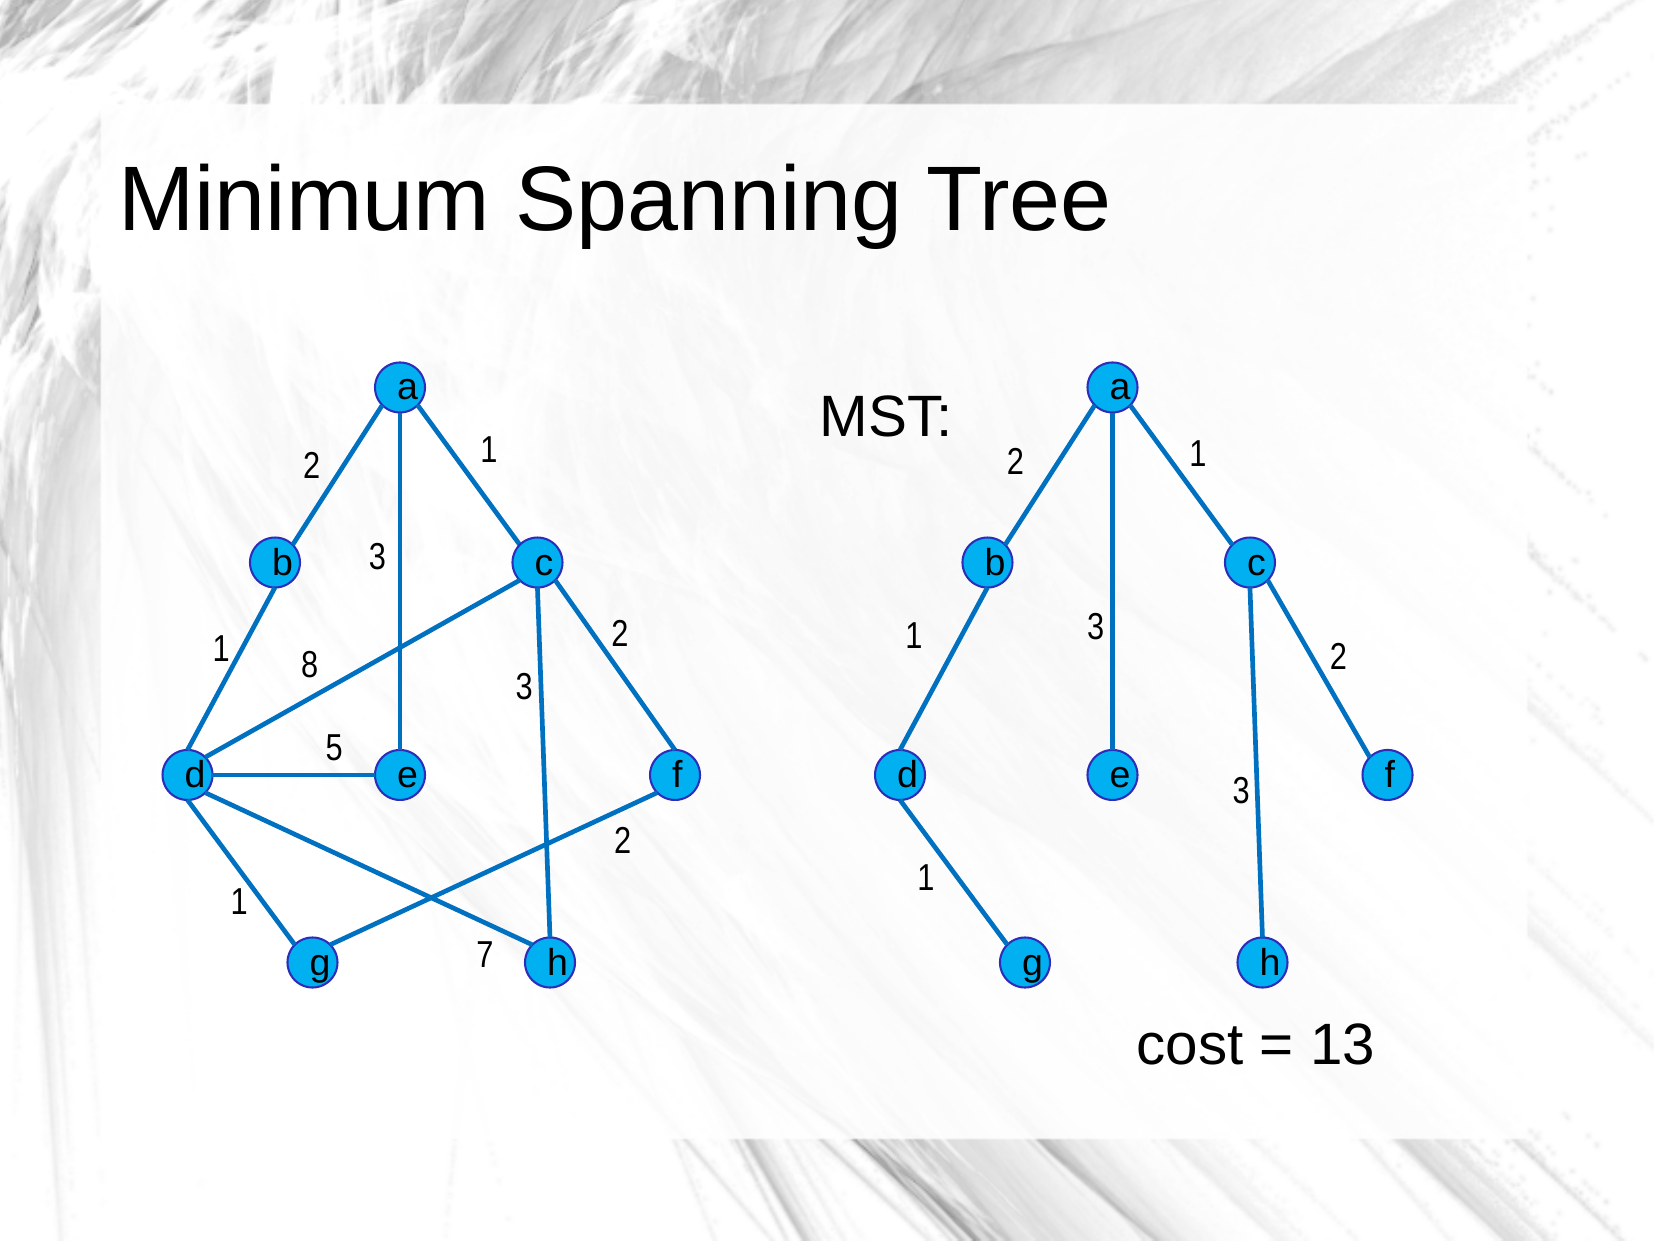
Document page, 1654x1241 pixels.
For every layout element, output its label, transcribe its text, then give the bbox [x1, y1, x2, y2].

picture [0, 0, 1654, 1241]
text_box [162, 362, 700, 988]
text_box MST: [805, 377, 874, 458]
title Minimum Spanning Tree [118, 93, 1506, 299]
text_box cost = 13 [1121, 1005, 1391, 1085]
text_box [874, 362, 1413, 988]
